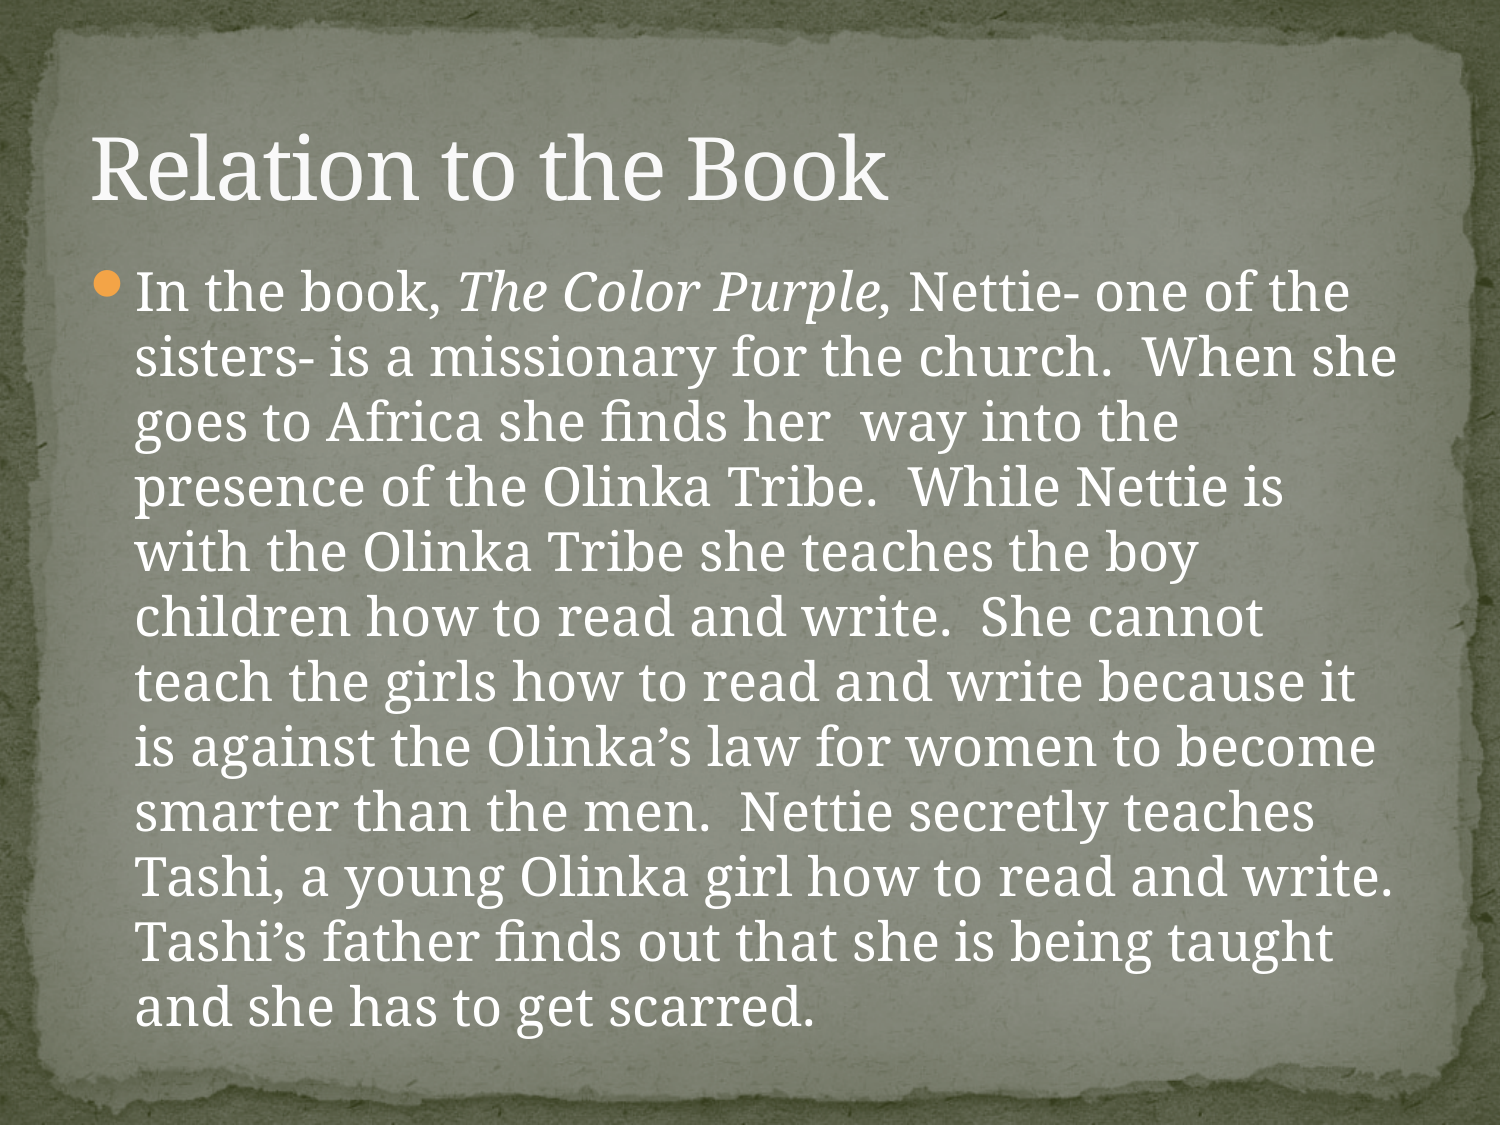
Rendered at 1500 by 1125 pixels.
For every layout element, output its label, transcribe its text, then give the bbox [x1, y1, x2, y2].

title Relation to the Book [74, 24, 1425, 225]
list In the book, The Color Purple, Nettie- one of the sisters- is a missionary for the church. When she goes to Africa she finds her way into the presence of the Olinka Tribe. While Nettie is with the Olinka Tribe she teaches the boy children how to read and write. She cannot teach the girls how to read and write because it is against the Olinka’s law for women to become smarter than the men. Nettie secretly teaches Tashi, a young Olinka girl how to read and write. Tashi’s father finds out that she is being taught and she has to get scarred. [75, 249, 1425, 1000]
